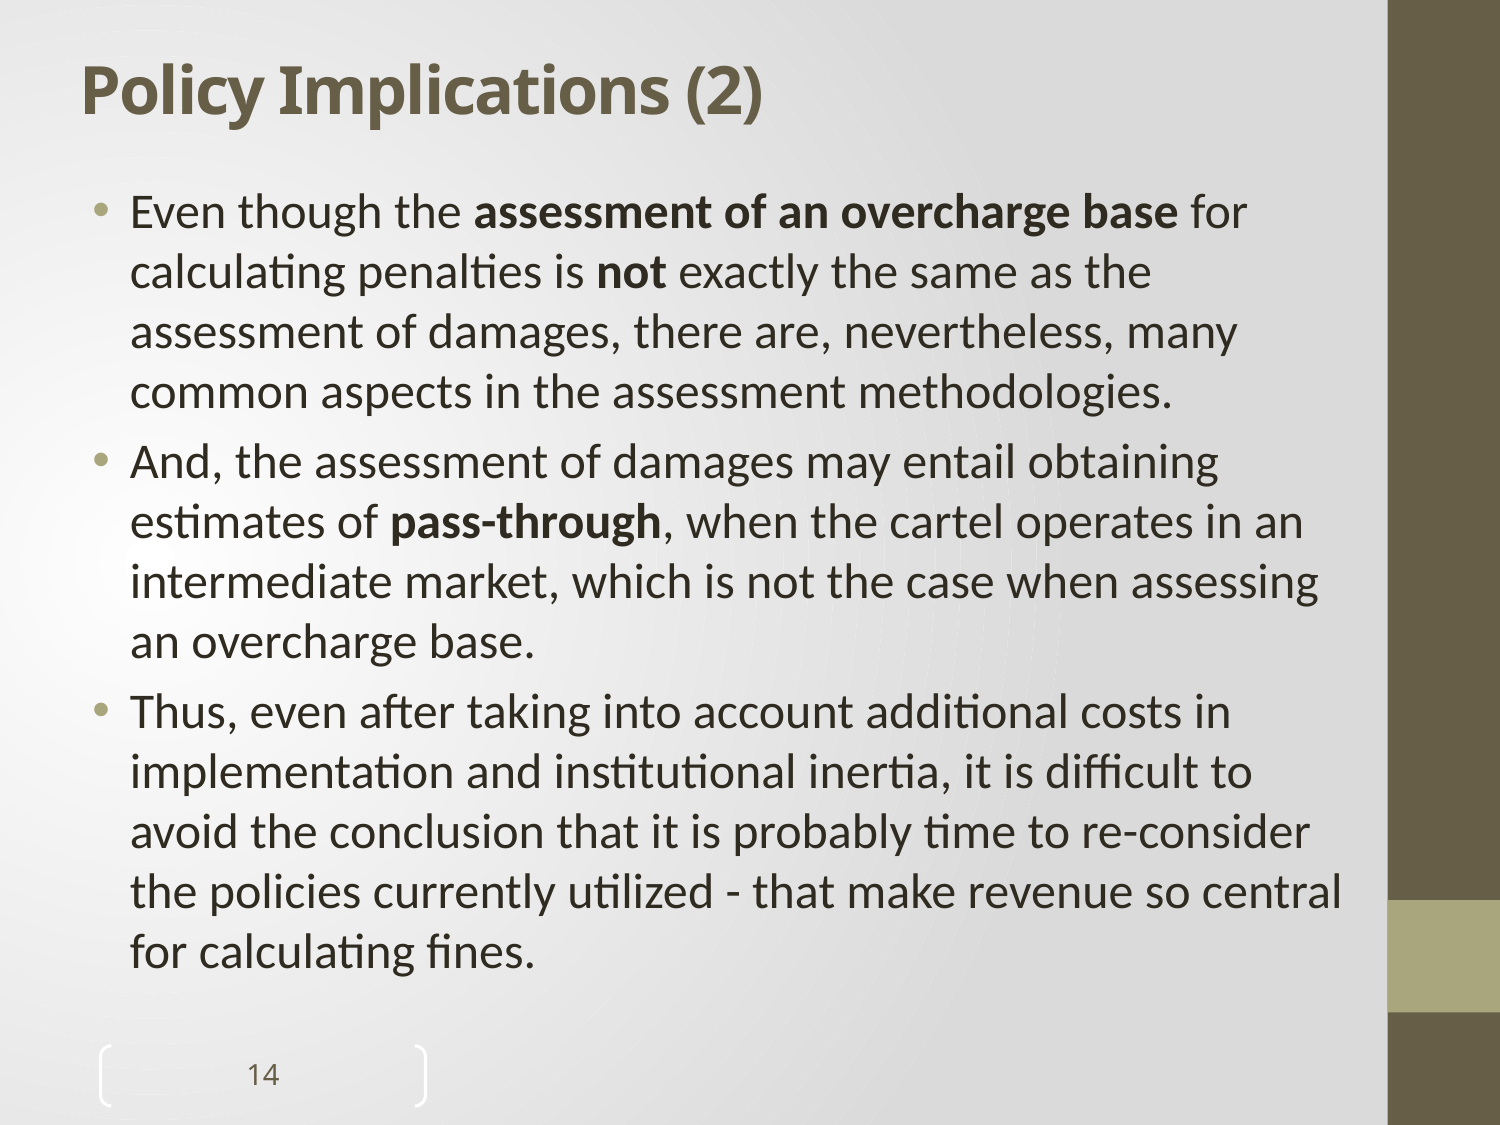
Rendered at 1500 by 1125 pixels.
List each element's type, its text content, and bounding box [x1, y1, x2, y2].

title Policy Implications (2) [64, 75, 1415, 145]
list Even though the assessment of an overcharge base for calculating penalties is not exactly the same as the assessment of damages, there are, nevertheless, many common aspects in the assessment methodologies. And, the assessment of damages may entail obtaining estimates of pass-through, when the cartel operates in an intermediate market, which is not the case when assessing an overcharge base. Thus, even after taking into account additional costs in implementation and institutional inertia, it is difficult to avoid the conclusion that it is probably time to re-consider the policies currently utilized - that make revenue so central for calculating fines. [58, 171, 1370, 1009]
slide_number 14 [98, 1044, 428, 1108]
text_box [0, 0, 1500, 75]
